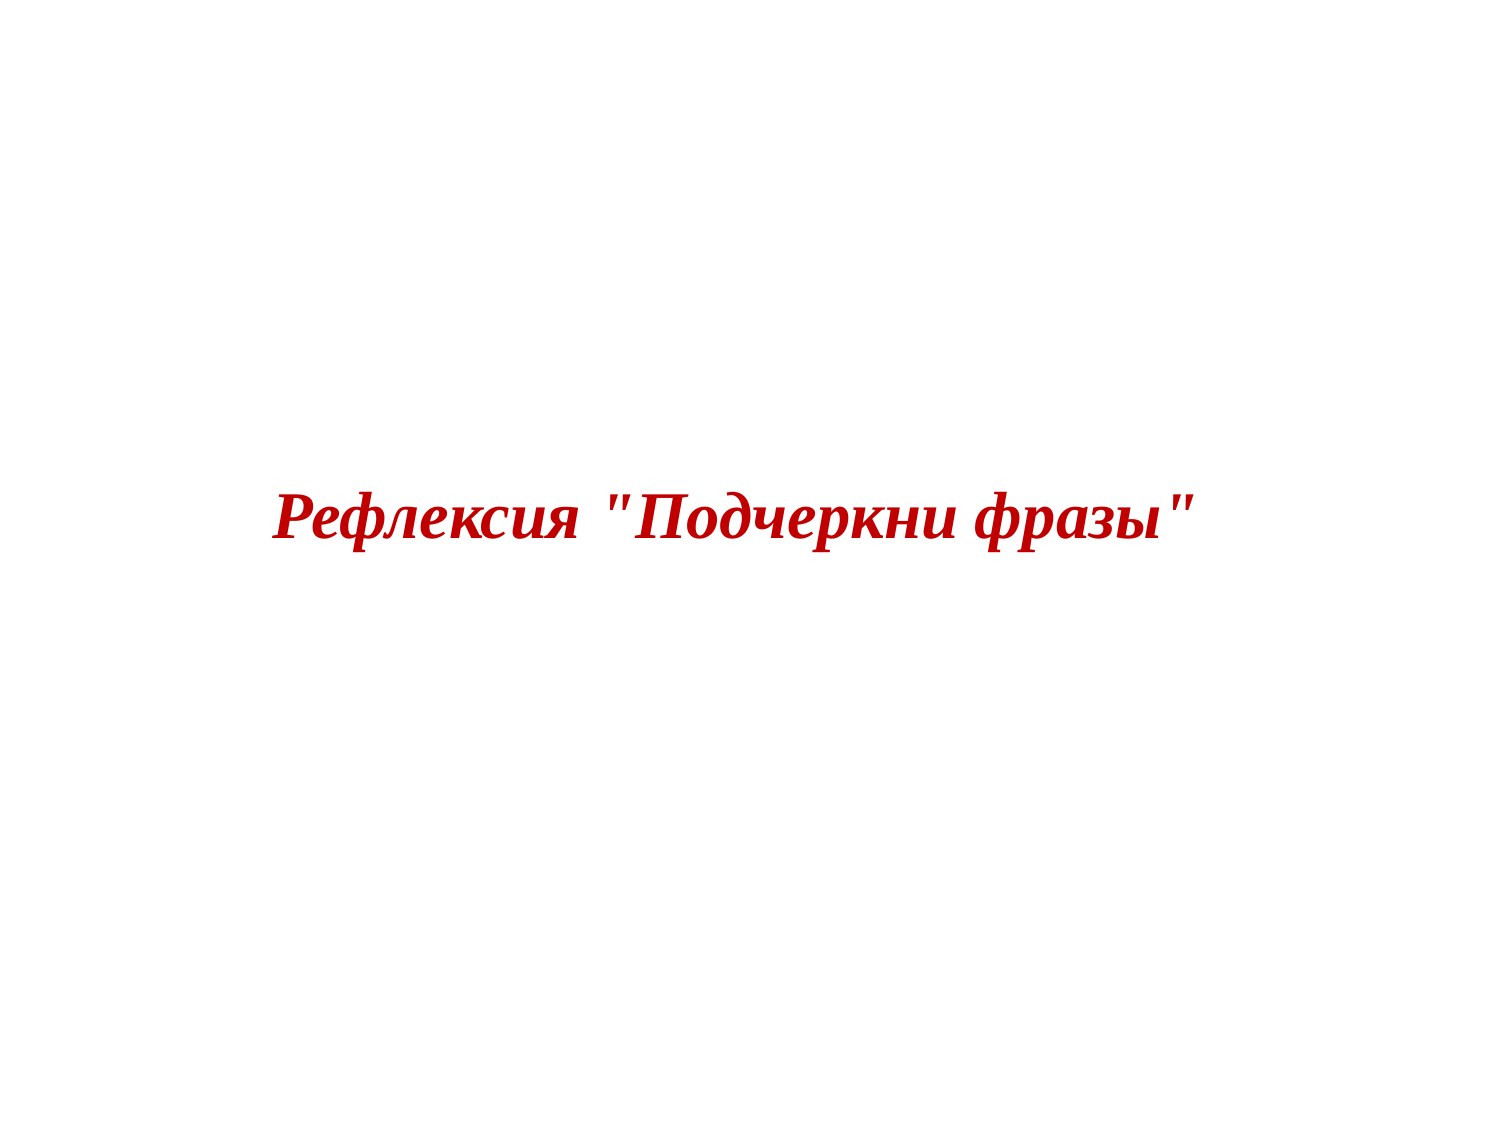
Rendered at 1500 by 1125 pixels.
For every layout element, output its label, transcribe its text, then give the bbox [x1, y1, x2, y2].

list Рефлексия "Подчеркни фразы" [257, 464, 1500, 1125]
